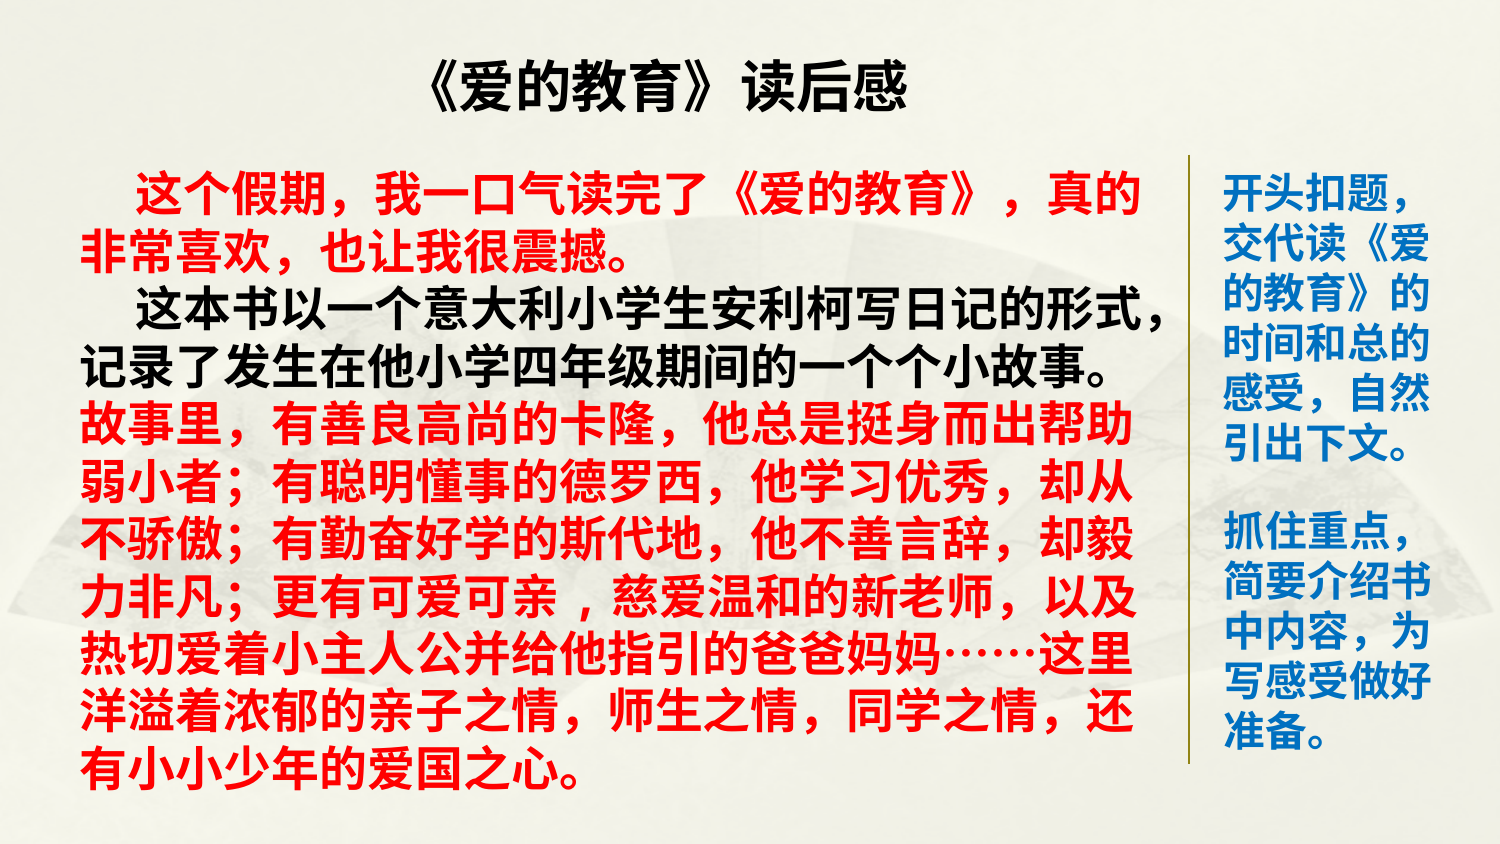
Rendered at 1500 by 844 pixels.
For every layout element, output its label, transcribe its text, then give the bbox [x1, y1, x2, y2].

text_box 这个假期，我一口气读完了《爱的教育》，真的非常喜欢，也让我很震撼。 这本书以一个意大利小学生安利柯写日记的形式，记录了发生在他小学四年级期间的一个个小故事。故事里，有善良高尚的卡隆，他总是挺身而出帮助弱小者；有聪明懂事的德罗西，他学习优秀，却从不骄傲；有勤奋好学的斯代地，他不善言辞，却毅力非凡；更有可爱可亲,慈爱温和的新老师，以及热切爱着小主人公并给他指引的爸爸妈妈……这里洋溢着浓郁的亲子之情，师生之情，同学之情，还有小小少年的爱国之心。 [64, 156, 1190, 804]
text_box 《爱的教育》读后感 [387, 43, 924, 127]
text_box 抓住重点，简要介绍书中内容，为写感受做好准备。 [1209, 497, 1452, 763]
text_box 开头扣题，交代读《爱的教育》的时间和总的感受，自然引出下文。 [1207, 159, 1450, 474]
